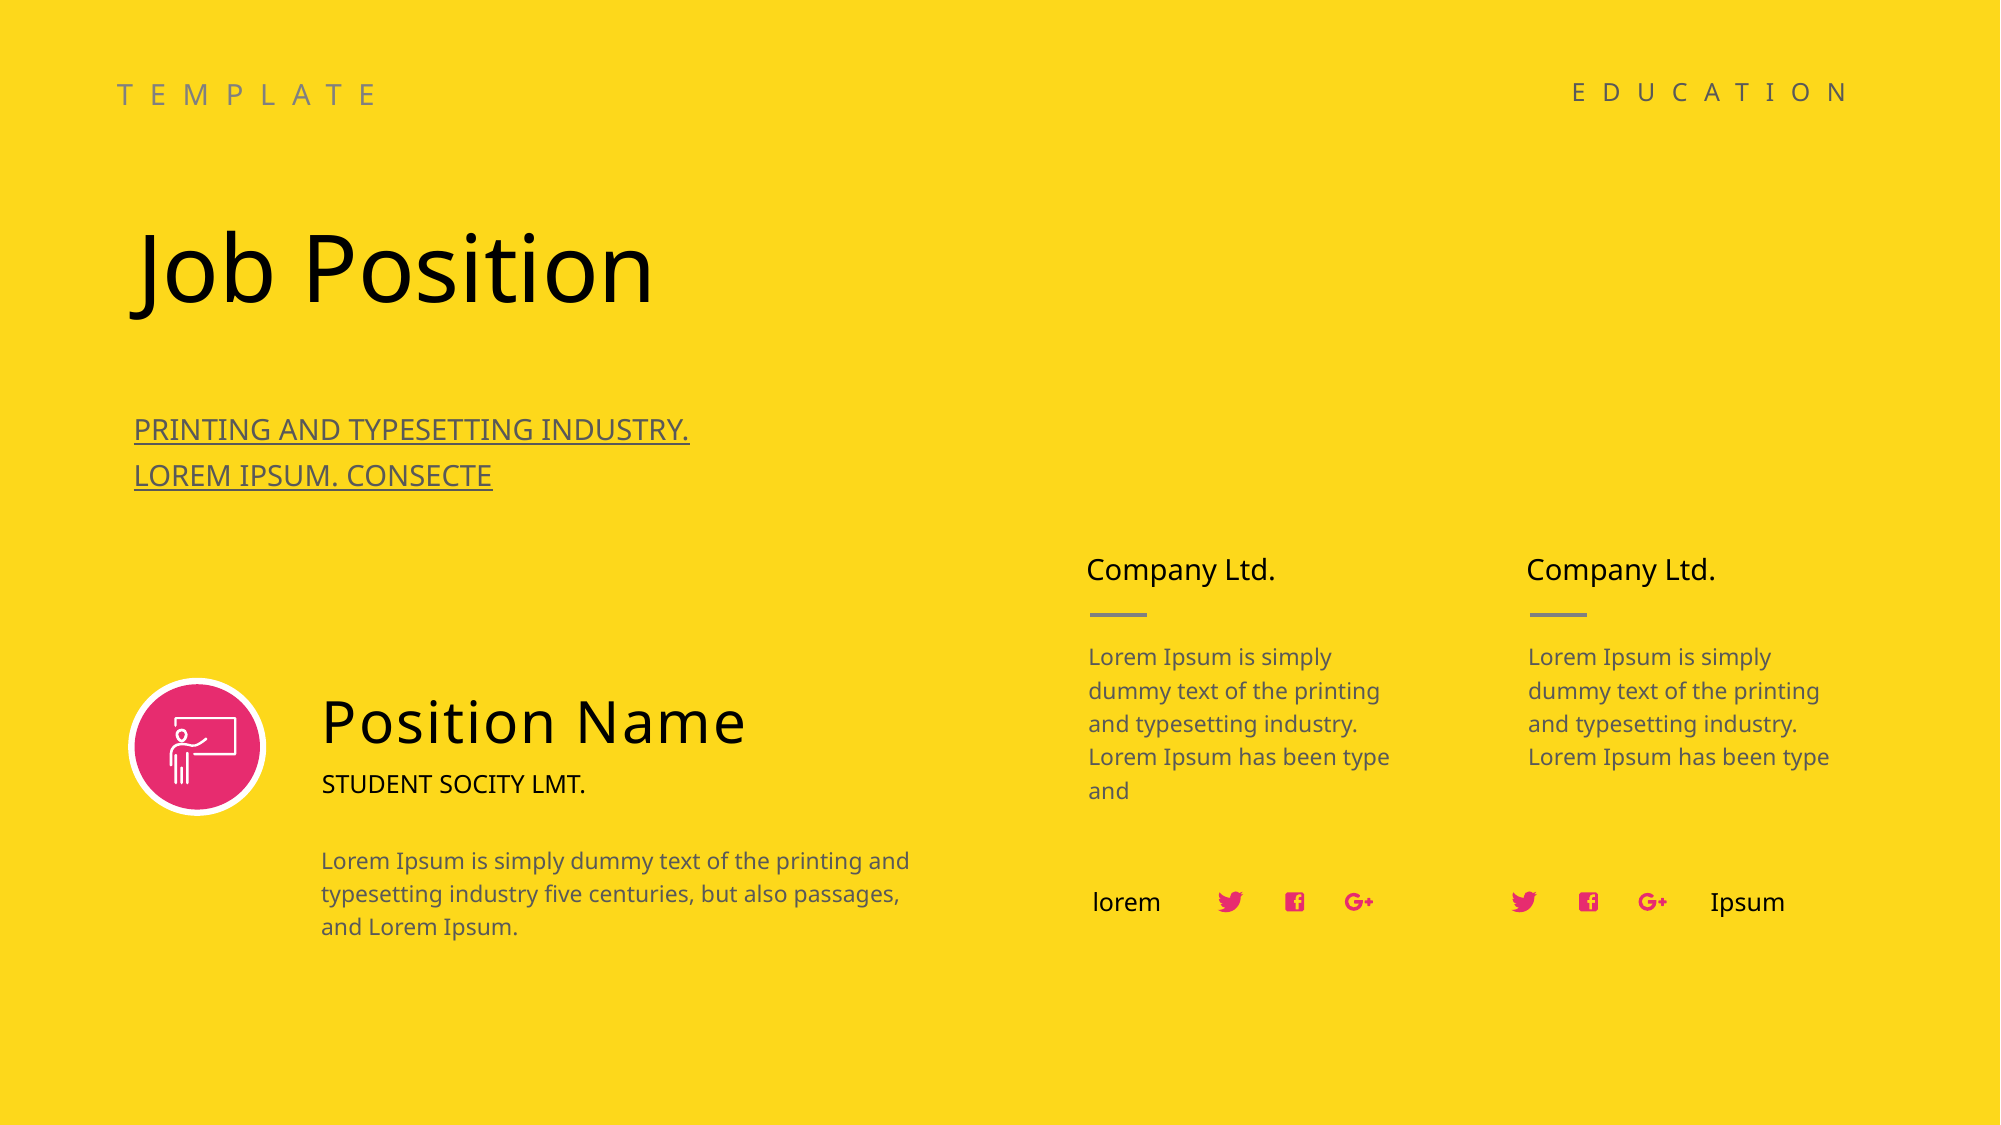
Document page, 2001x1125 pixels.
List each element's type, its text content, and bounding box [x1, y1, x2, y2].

text_box Lorem Ipsum is simply dummy text of the printing and typesetting industry. Lorem Ipsum has been type [1513, 629, 1862, 778]
text_box [1217, 891, 1244, 913]
text_box Position Name [307, 677, 919, 763]
text_box [169, 728, 208, 767]
text_box [1364, 897, 1373, 907]
text_box Ipsum [1695, 879, 1820, 924]
text_box [1285, 892, 1305, 912]
text_box [127, 676, 268, 817]
text_box Company Ltd. [1511, 543, 1895, 594]
text_box [1344, 892, 1363, 911]
text_box [174, 717, 237, 756]
text_box Company Ltd. [1071, 543, 1455, 594]
text_box EDUCATION [1484, 68, 1862, 114]
text_box [0, 0, 2000, 1125]
text_box Lorem Ipsum is simply dummy text of the printing and typesetting industry five centuries, but also passages, and Lorem Ipsum. [306, 833, 935, 948]
text_box [1638, 892, 1657, 911]
text_box PRINTING AND TYPESETTING INDUSTRY. LOREM IPSUM. CONSECTE [118, 393, 781, 500]
text_box TEMPLATE [102, 68, 670, 119]
text_box [1658, 897, 1667, 907]
text_box STUDENT SOCITY LMT. [307, 761, 690, 806]
text_box [133, 683, 261, 811]
text_box Job Position [122, 201, 785, 329]
text_box Lorem Ipsum is simply dummy text of the printing and typesetting industry. Lorem Ipsum has been type and [1073, 629, 1422, 812]
text_box [174, 753, 178, 785]
text_box [1579, 892, 1598, 912]
text_box [1511, 891, 1538, 913]
text_box lorem [1077, 879, 1202, 924]
